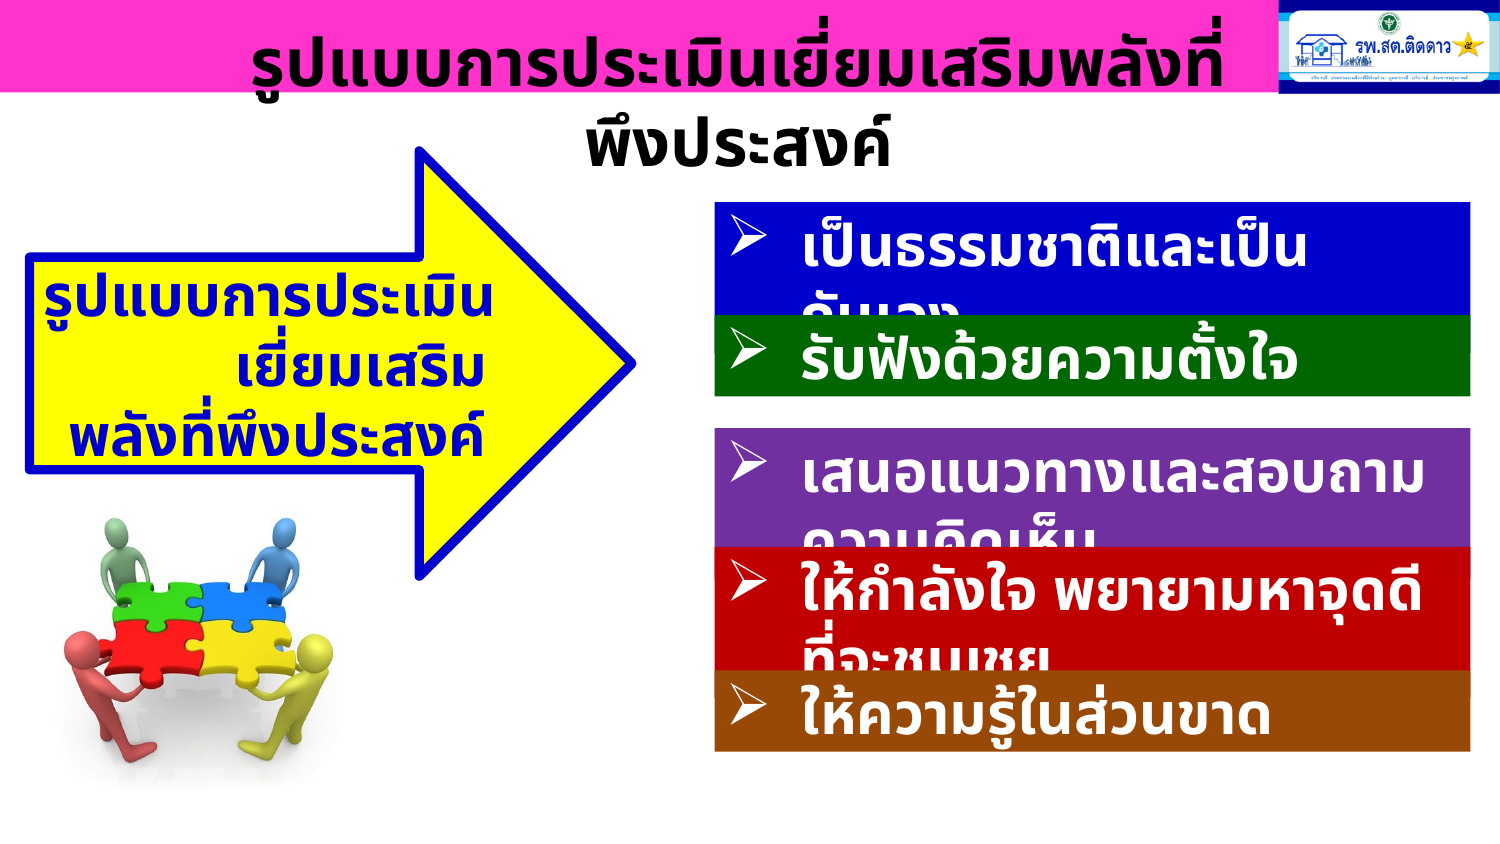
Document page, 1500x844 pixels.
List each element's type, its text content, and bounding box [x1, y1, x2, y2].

picture [1278, 0, 1500, 94]
text_box รูปแบบการประเมิน เยี่ยมเสริมพลังที่พึงประสงค์ [27, 185, 634, 579]
picture [42, 489, 353, 800]
text_box [0, 0, 1276, 93]
text_box รูปแบบการประเมินเยี่ยมเสริมพลังที่พึงประสงค์ [197, 13, 1281, 185]
text_box ให้ความรู้ในส่วนขาด [714, 670, 1471, 752]
text_box รับฟังด้วยความตั้งใจ [714, 315, 1471, 397]
text_box เสนอแนวทางและสอบถามความคิดเห็น [714, 428, 1471, 546]
text_box เป็นธรรมชาติและเป็นกันเอง [714, 202, 1471, 315]
text_box ให้กำลังใจ พยายามหาจุดดีที่จะชมเชย [714, 546, 1471, 670]
